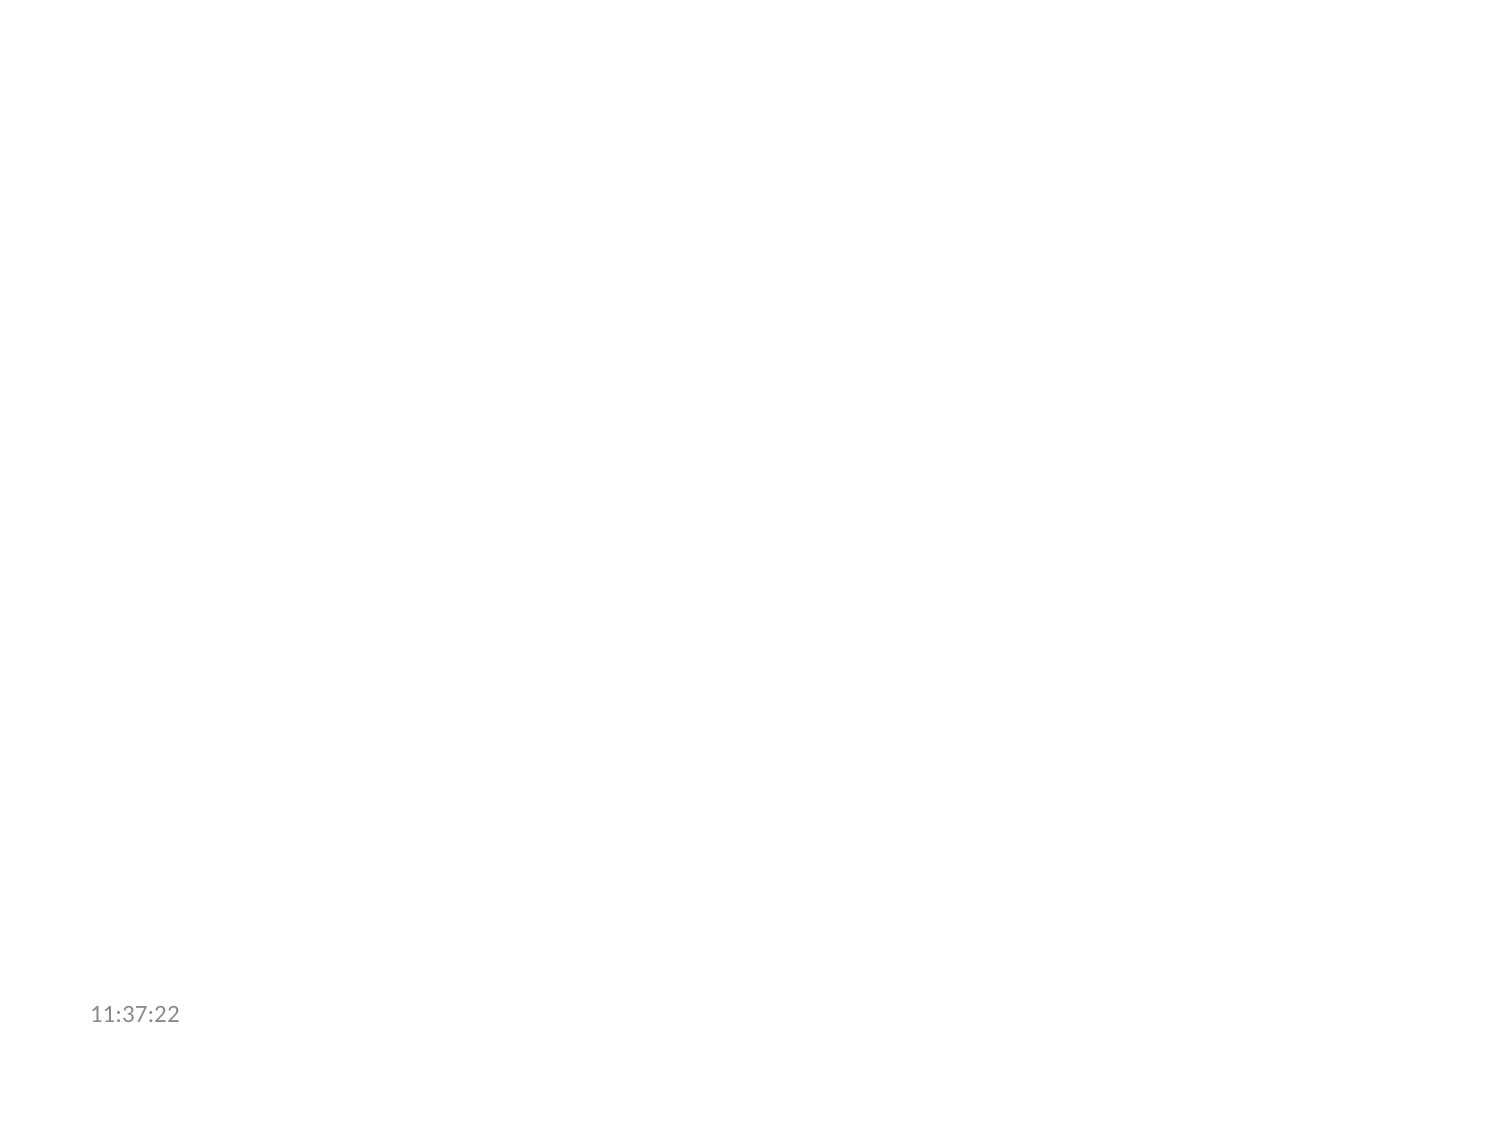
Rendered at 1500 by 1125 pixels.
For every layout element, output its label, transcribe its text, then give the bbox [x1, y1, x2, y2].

text_box 15:35:09 [75, 982, 425, 1043]
